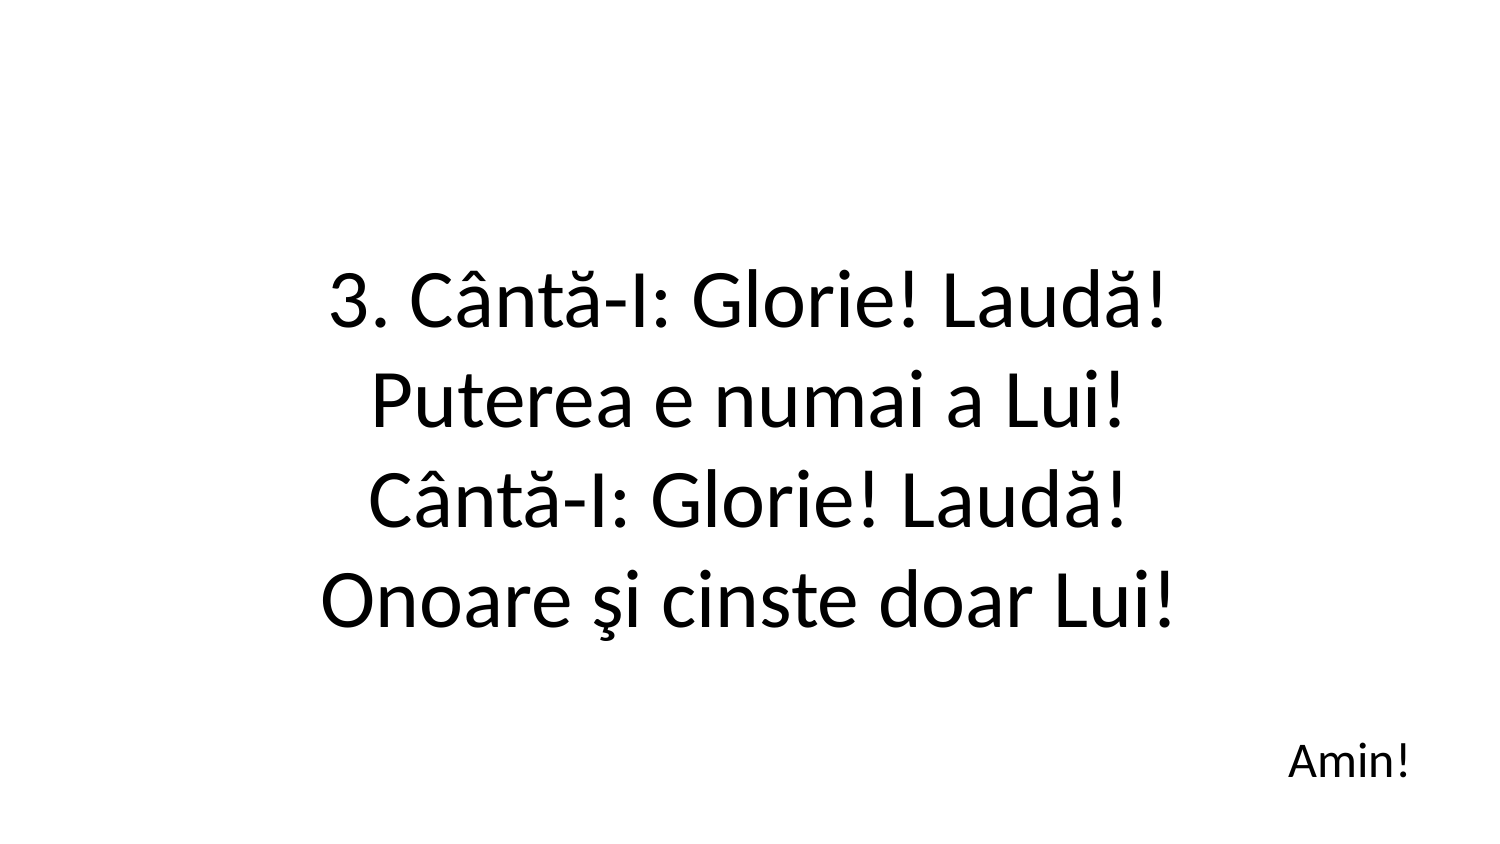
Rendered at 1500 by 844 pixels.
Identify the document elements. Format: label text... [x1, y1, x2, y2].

text_box Amin! [1273, 674, 1427, 795]
text_box 3. Cântă-I: Glorie! Laudă! Puterea e numai a Lui! Cântă-I: Glorie! Laudă! Onoare şi cinste doar Lui! [305, 192, 1195, 652]
